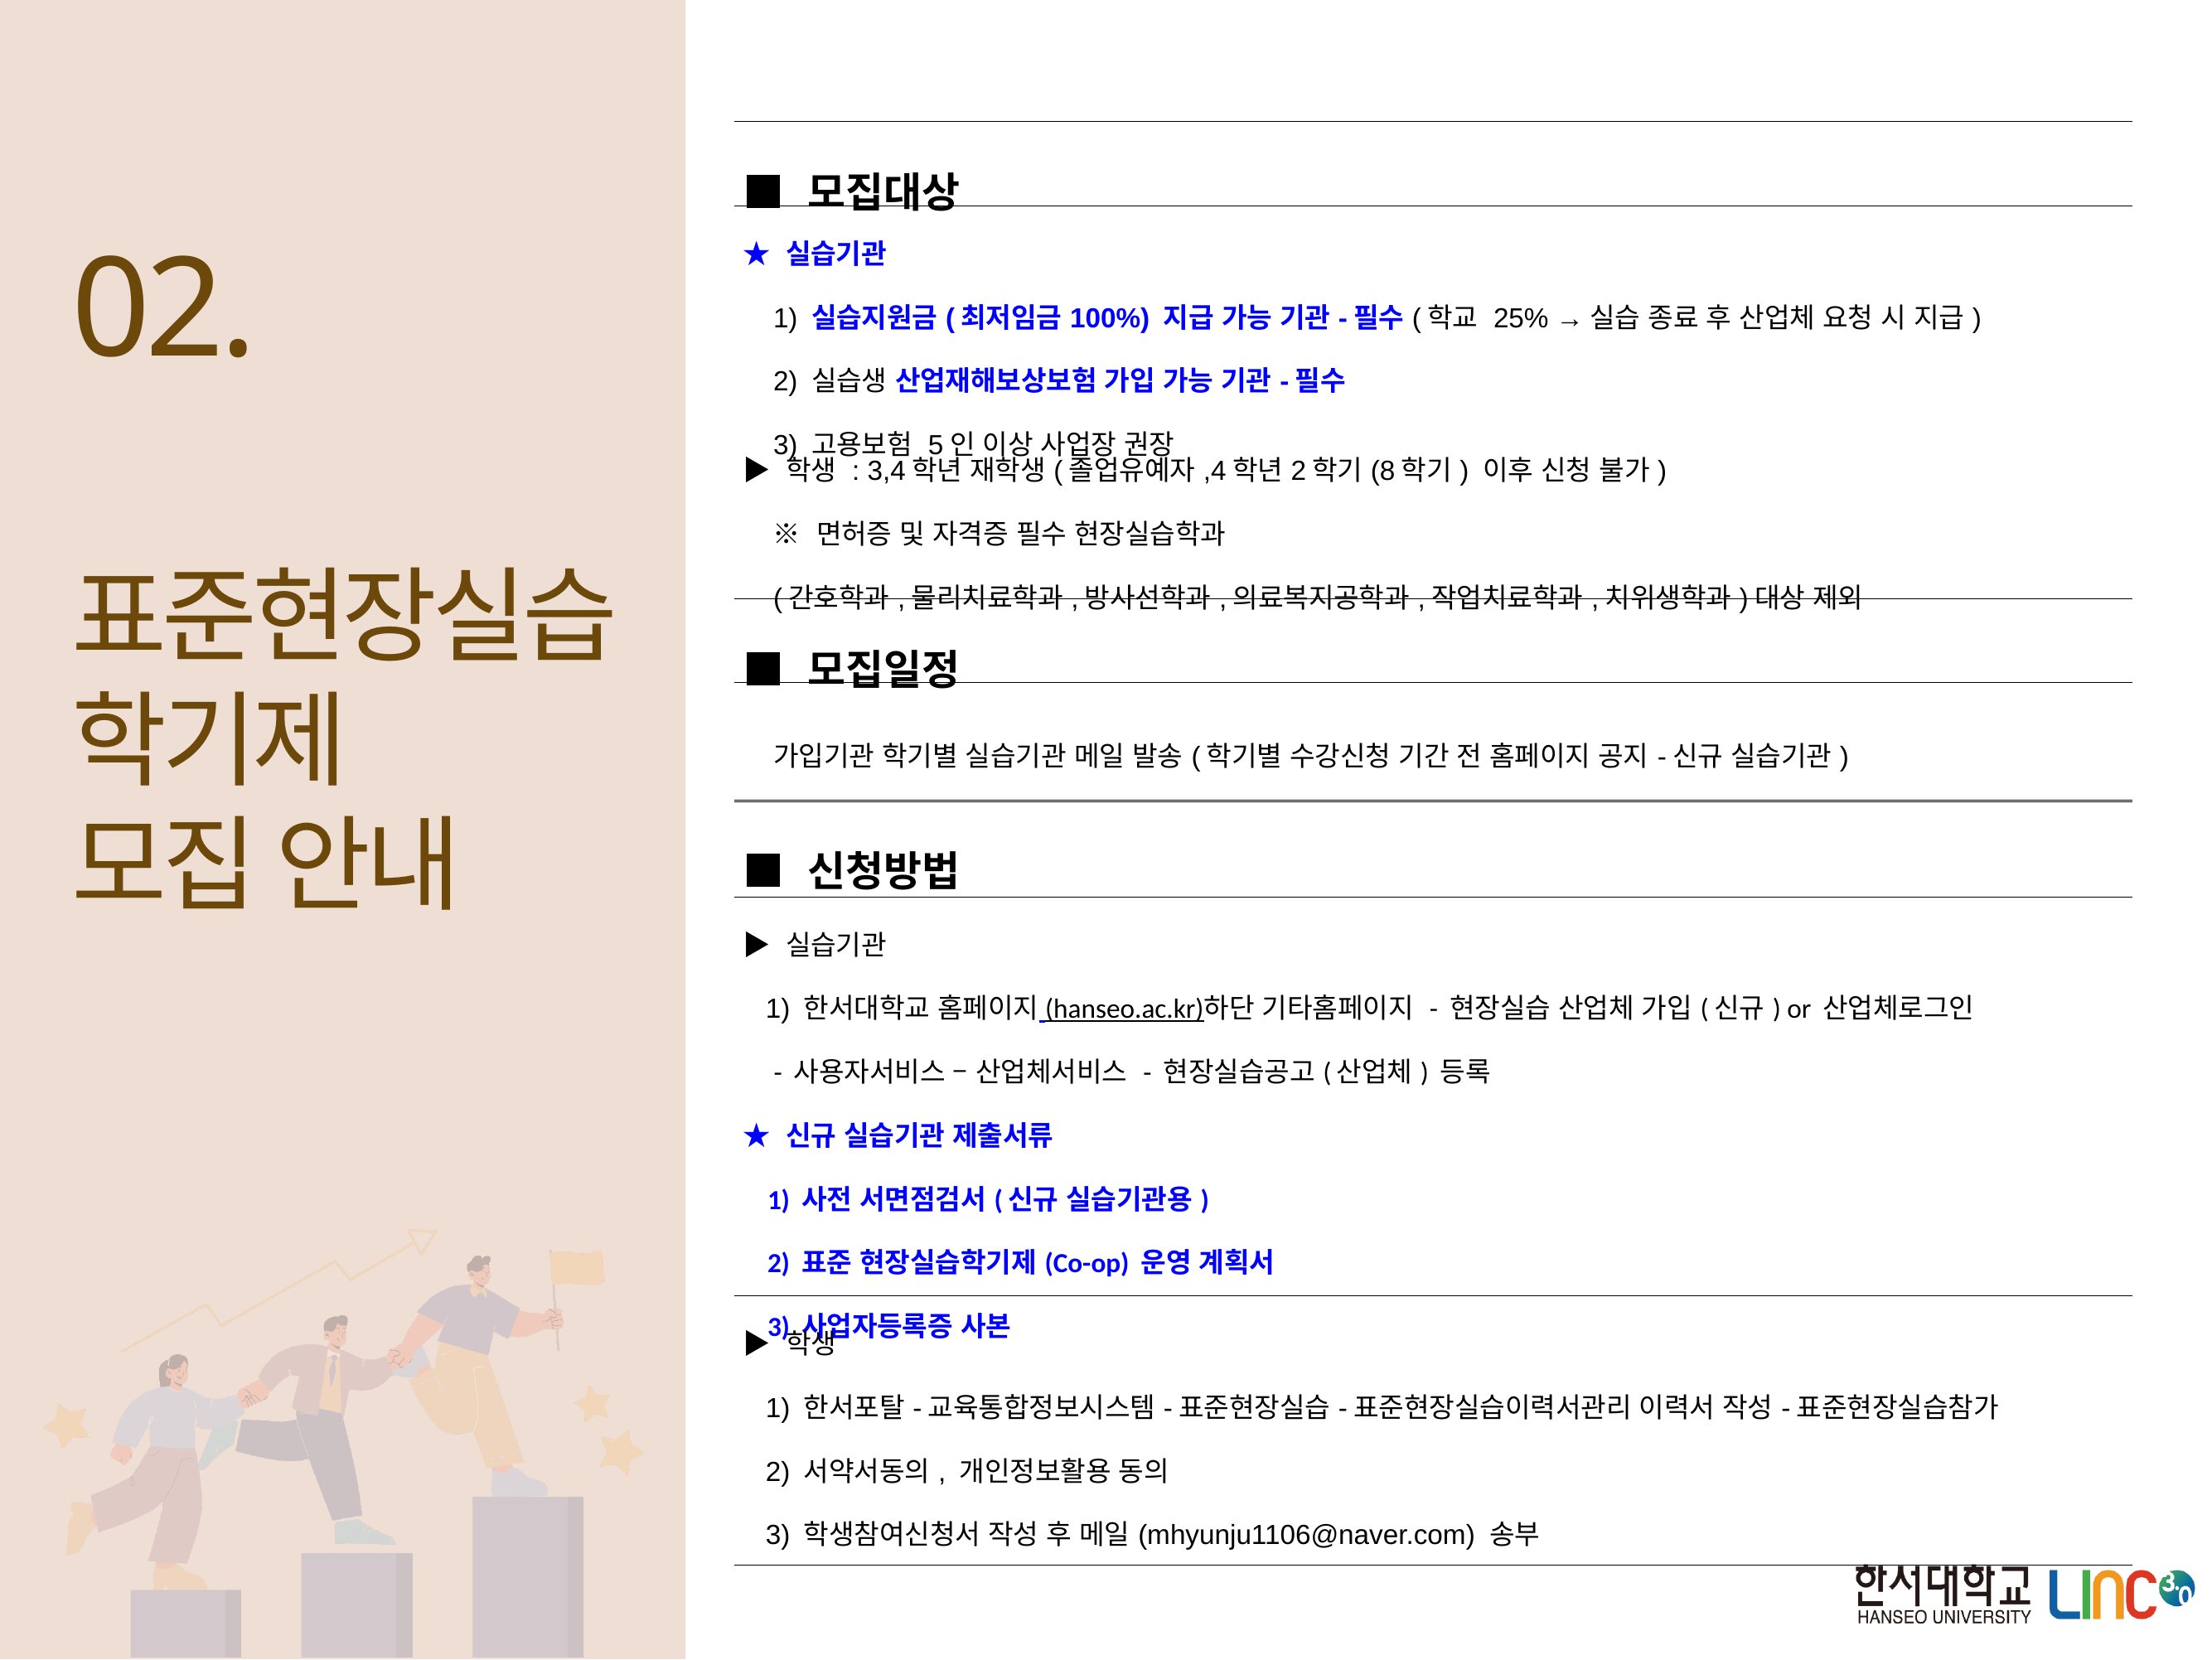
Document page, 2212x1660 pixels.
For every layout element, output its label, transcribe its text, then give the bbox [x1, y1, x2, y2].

table_cell ▶ 학생 1) 한서포탈-교육통합정보시스템-표준현장실습-표준현장실습이력서관리 이력서 작성-표준현장실습참가 2) 서약서동의, 개인정보활용 동의 3) 학생참여신청서 작성 후 메일(mhyunju1106@naver.com) 송부 [734, 1296, 2132, 1565]
text_box [0, 0, 687, 1660]
table_cell ■ 모집일정 [734, 599, 2132, 682]
table_header ■ 모집대상 [734, 122, 2132, 206]
table_cell 가입기관 학기별 실습기관 메일 발송(학기별 수강신청 기간 전 홈페이지 공지-신규 실습기관) [734, 683, 2132, 800]
table_cell ▶ 학생 : 3,4학년 재학생(졸업유예자,4학년2학기(8학기) 이후 신청 불가) ※ 면허증 및 자격증 필수 현장실습학과 (간호학과,물리치료학과,방사선학과,의료복지공학과,작업치료학과,치위생학과)대상 제외 [734, 422, 2132, 598]
table_cell ★ 실습기관 1) 실습지원금(최저임금100%) 지급 가능 기관-필수(학교 25% →실습 종료 후 산업체 요청 시 지급) 2) 실습생 산업재해보상보험 가입 가능 기관-필수 3) 고용보험 5인 이상 사업장 권장 [734, 206, 2132, 422]
text_box 02. 표준현장실습 학기제 모집 안내 [59, 211, 692, 929]
table_cell ▶ 실습기관 1) 한서대학교 홈페이지 (hanseo.ac.kr)하단 기타홈페이지 - 현장실습 산업체 가입(신규) or 산업체로그인 - 사용자서비스 – 산업체서비스 - 현장실습공고(산업체) 등록 ★ 신규 실습기관 제출서류 1) 사전 서면점검서(신규 실습기관용) 2) 표준 현장실습학기제(Co-op) 운영 계획서 3) 사업자등록증 사본 [734, 898, 2132, 1295]
picture [1845, 1547, 2205, 1638]
picture [7, 1186, 692, 1658]
table_header ■ 신청방법 [734, 801, 2132, 897]
